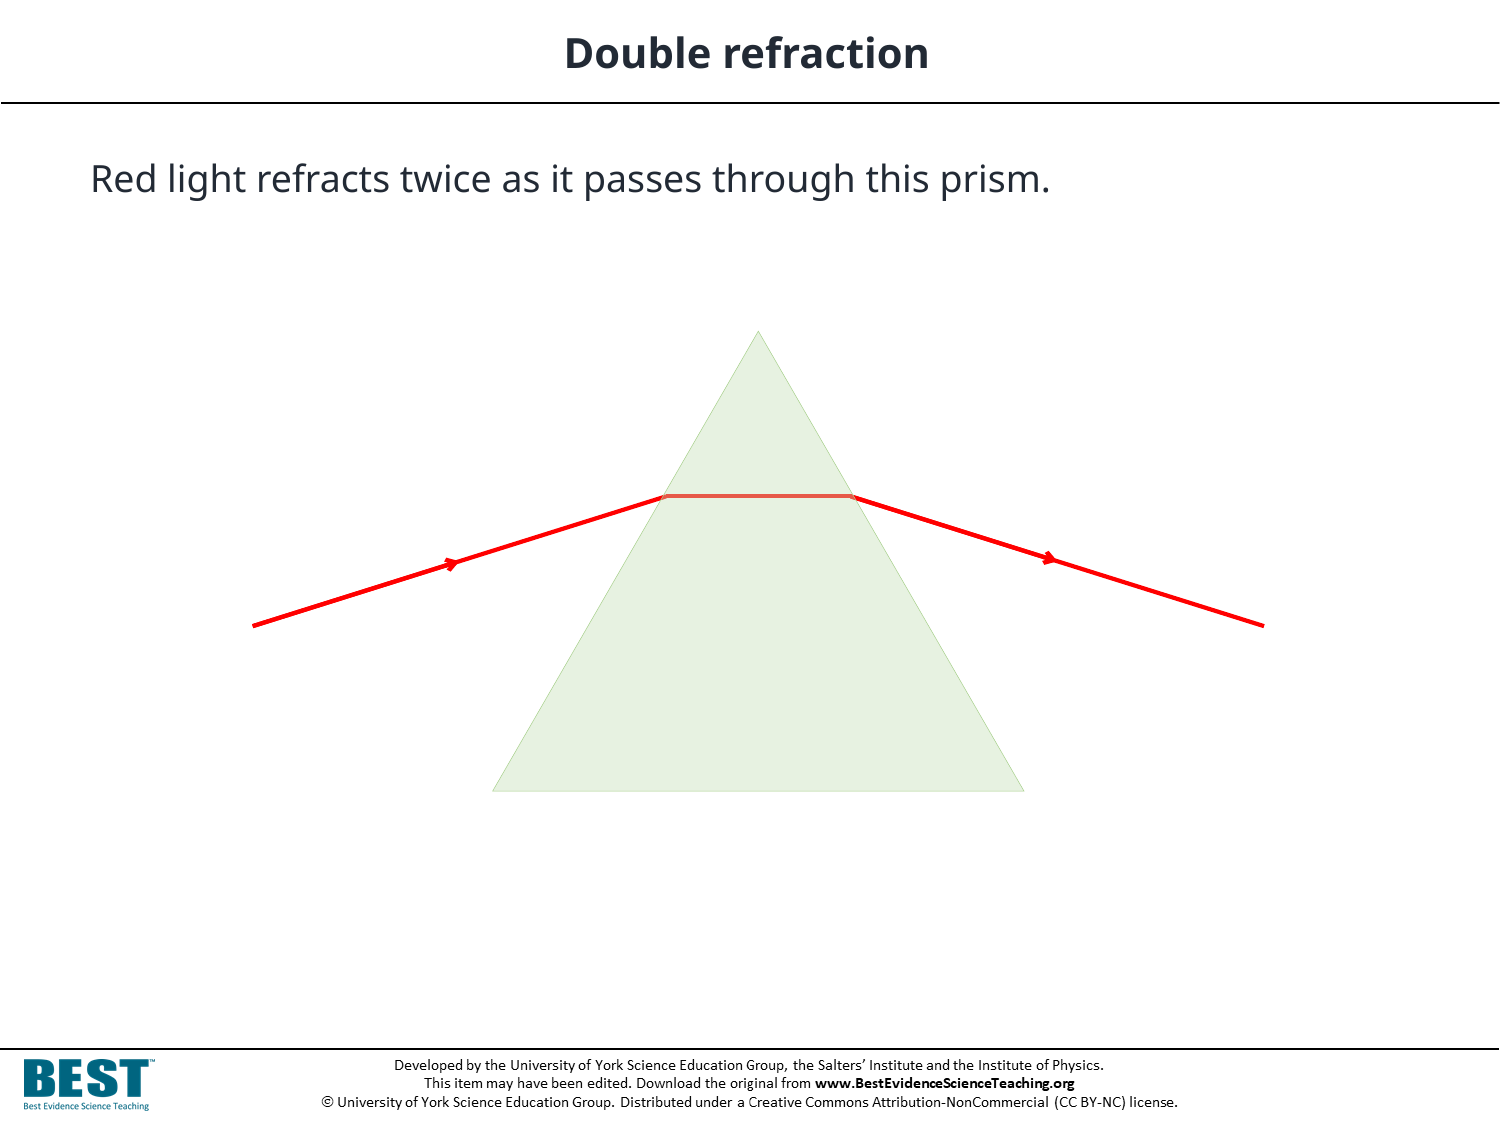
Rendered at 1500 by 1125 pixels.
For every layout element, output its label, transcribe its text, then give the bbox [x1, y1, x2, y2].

text_box Double refraction [23, 4, 1471, 99]
picture [0, 102, 1500, 1121]
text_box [252, 331, 1265, 792]
